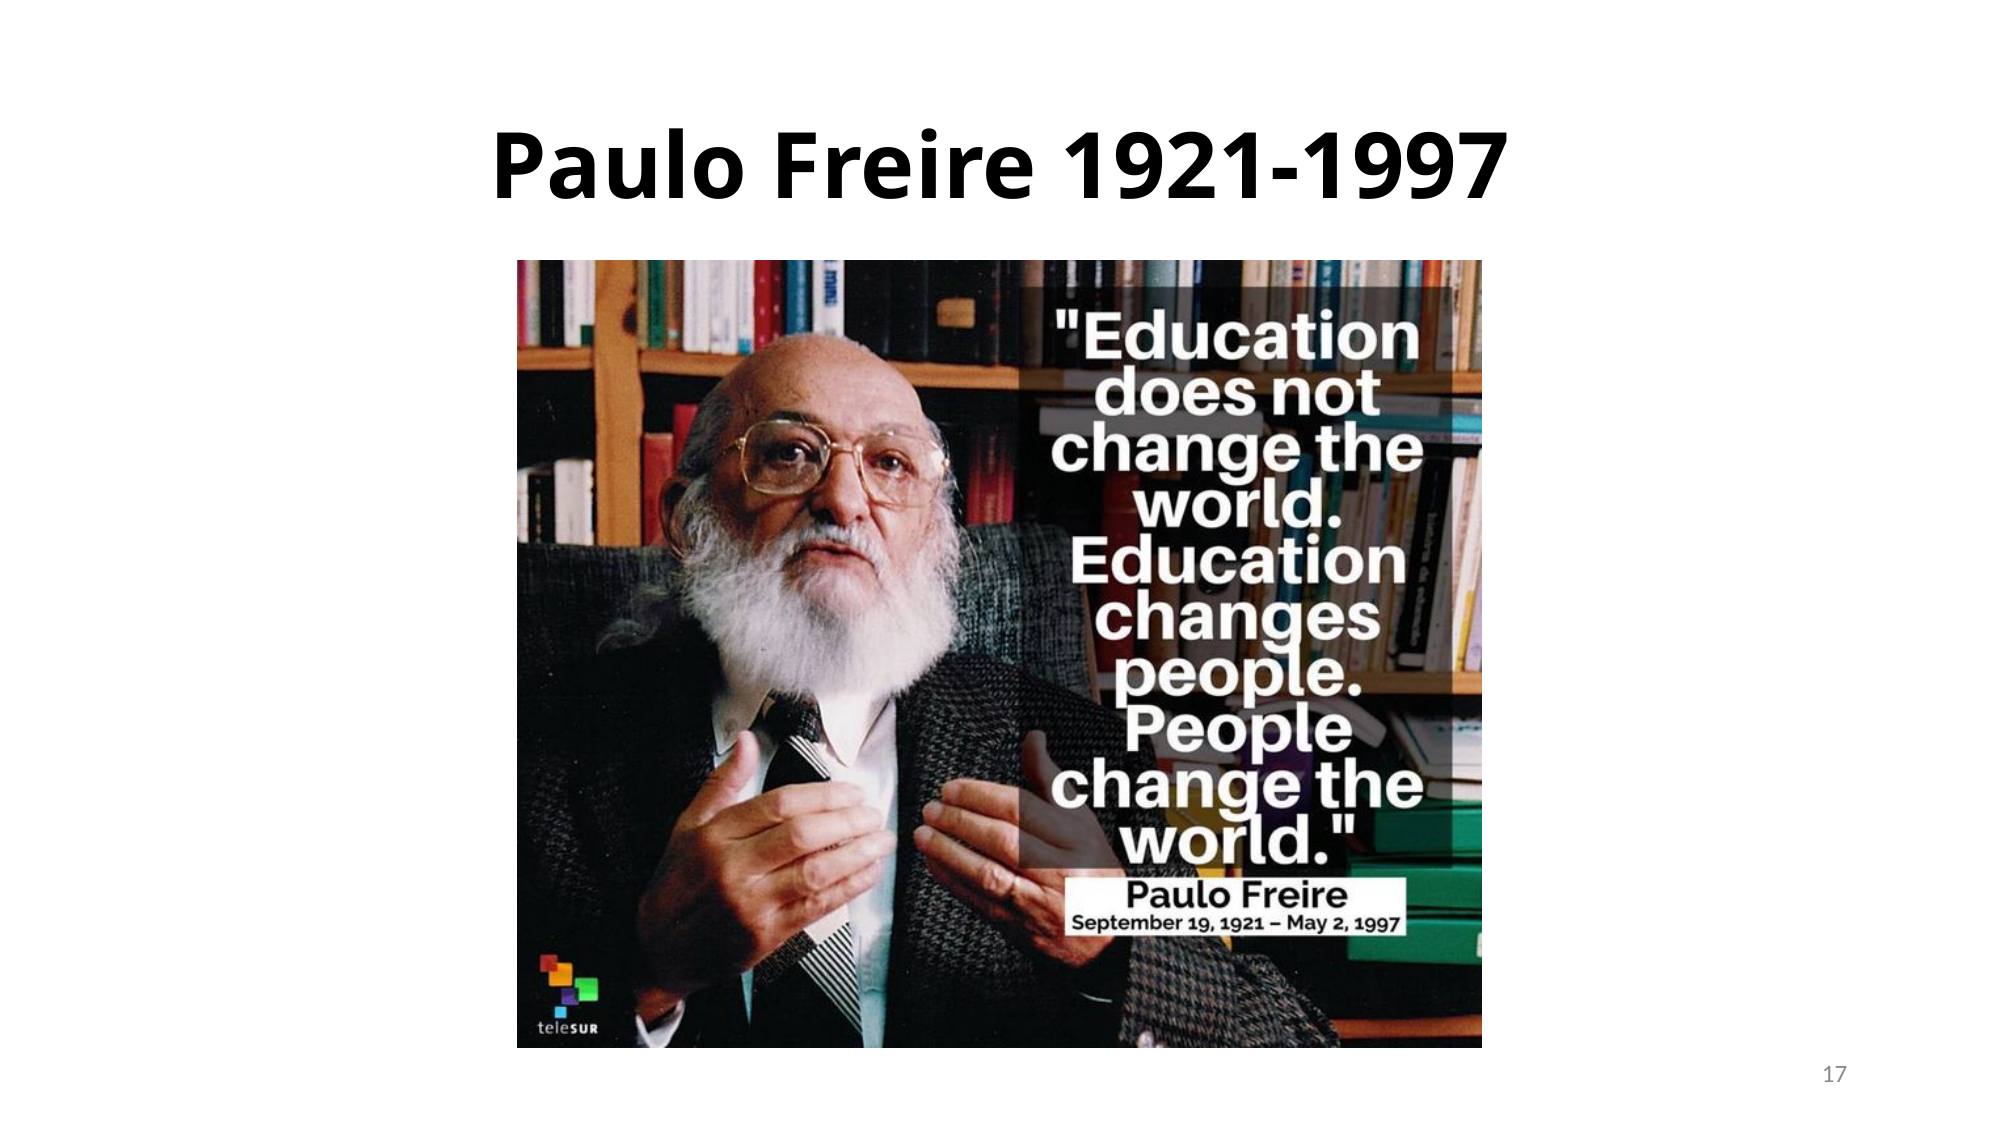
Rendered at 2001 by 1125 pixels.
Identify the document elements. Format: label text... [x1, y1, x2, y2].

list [517, 260, 1482, 1048]
title Paulo Freire 1921-1997 [137, 59, 1863, 278]
slide_number 17 [1412, 1042, 1863, 1103]
